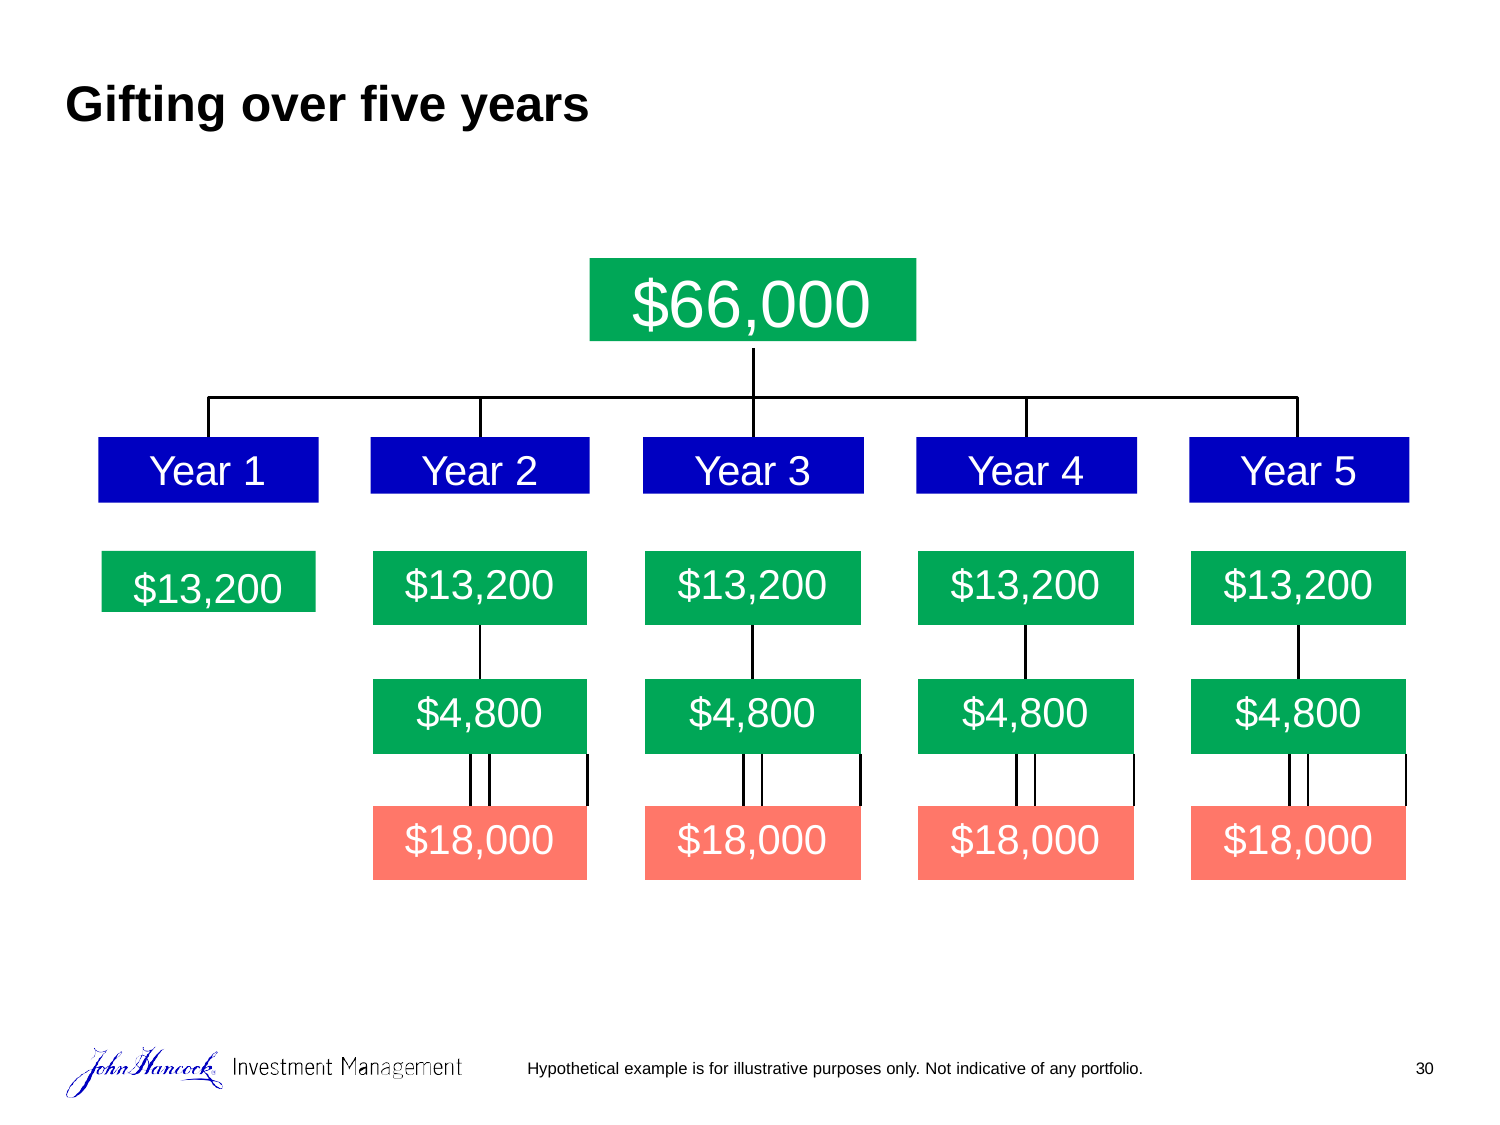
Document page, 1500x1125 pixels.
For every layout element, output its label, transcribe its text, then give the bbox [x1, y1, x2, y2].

text_box [98, 437, 201, 503]
title Gifting over five years [63, 69, 1350, 260]
table_cell [1018, 754, 1034, 806]
table_cell [1191, 754, 1288, 806]
table_cell [745, 754, 761, 806]
table_cell [754, 625, 861, 679]
table_cell $4,800 [918, 679, 1134, 754]
text_box $66,000 [589, 258, 917, 342]
picture [416, 1062, 431, 1075]
table_cell $18,000 [645, 806, 861, 880]
table_cell [481, 625, 587, 679]
picture [381, 1062, 414, 1079]
table_cell $4,800 [645, 679, 861, 754]
table_cell [373, 625, 479, 679]
table_header $13,200 [1191, 551, 1406, 625]
table_cell [1036, 754, 1133, 806]
picture [66, 1046, 223, 1098]
table_header $13,200 [645, 551, 861, 625]
table_cell [1291, 754, 1307, 806]
picture [445, 1058, 462, 1075]
table_cell [645, 754, 742, 806]
table_cell [763, 754, 859, 806]
table_cell [472, 754, 488, 806]
table_cell [1309, 754, 1405, 806]
table_cell [1027, 625, 1134, 679]
text_box 30 [1413, 1056, 1437, 1078]
table_cell [491, 754, 586, 806]
table_header $13,200 [373, 551, 587, 625]
table_cell $18,000 [1191, 806, 1406, 880]
picture [342, 1057, 356, 1075]
table_cell [1191, 625, 1297, 679]
table_cell $4,800 [1191, 679, 1406, 754]
text_box Hypothetical example is for illustrative purposes only. Not indicative of any portfolio. [525, 1055, 1148, 1078]
table_cell [1300, 625, 1406, 679]
table_cell [918, 754, 1015, 806]
table_cell $18,000 [918, 806, 1134, 880]
table_cell $18,000 [373, 806, 587, 880]
table_cell [645, 625, 751, 679]
table_cell [373, 754, 469, 806]
table_cell [918, 625, 1024, 679]
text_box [206, 346, 1410, 503]
text_box $13,200 [101, 550, 316, 612]
table_cell $4,800 [373, 679, 587, 754]
text_box Year 1 [146, 441, 201, 494]
table_header $13,200 [918, 551, 1134, 625]
